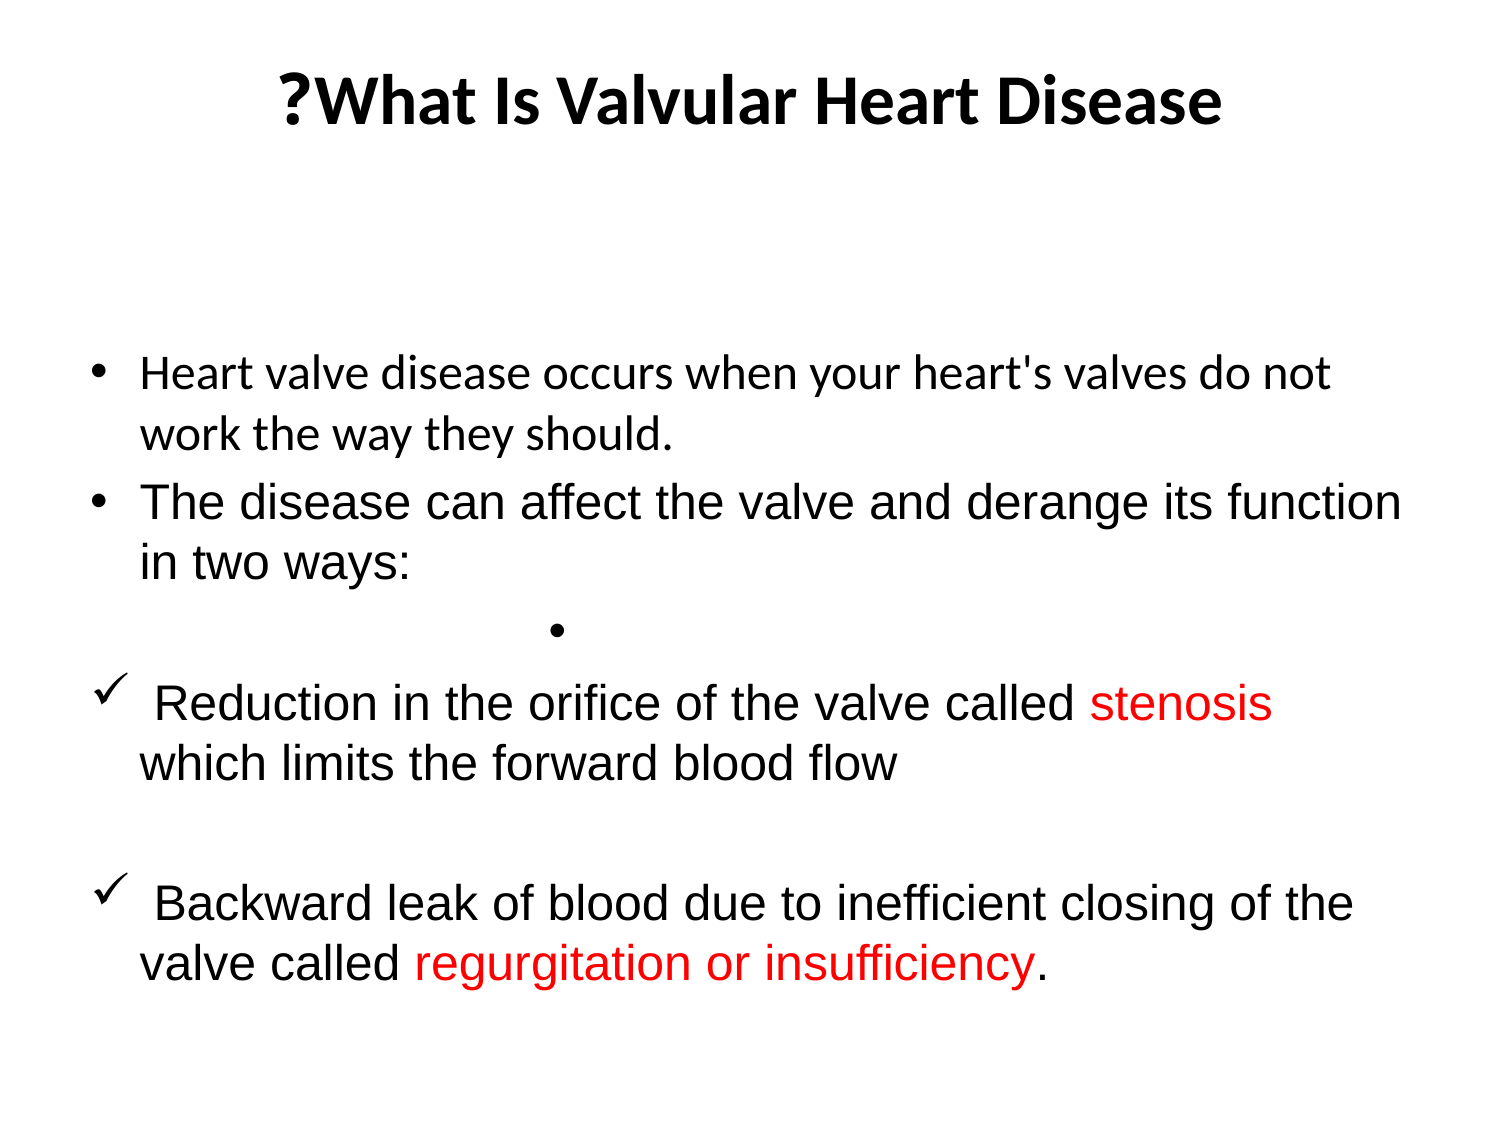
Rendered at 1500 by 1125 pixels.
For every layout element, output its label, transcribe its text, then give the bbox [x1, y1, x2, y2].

title What Is Valvular Heart Disease? [75, 45, 1425, 233]
list Heart valve disease occurs when your heart's valves do not work the way they should. The disease can affect the valve and derange its function in two ways: Reduction in the orifice of the valve called stenosis which limits the forward blood flow Backward leak of blood due to inefficient closing of the valve called regurgitation or insufficiency. [75, 262, 1425, 1005]
